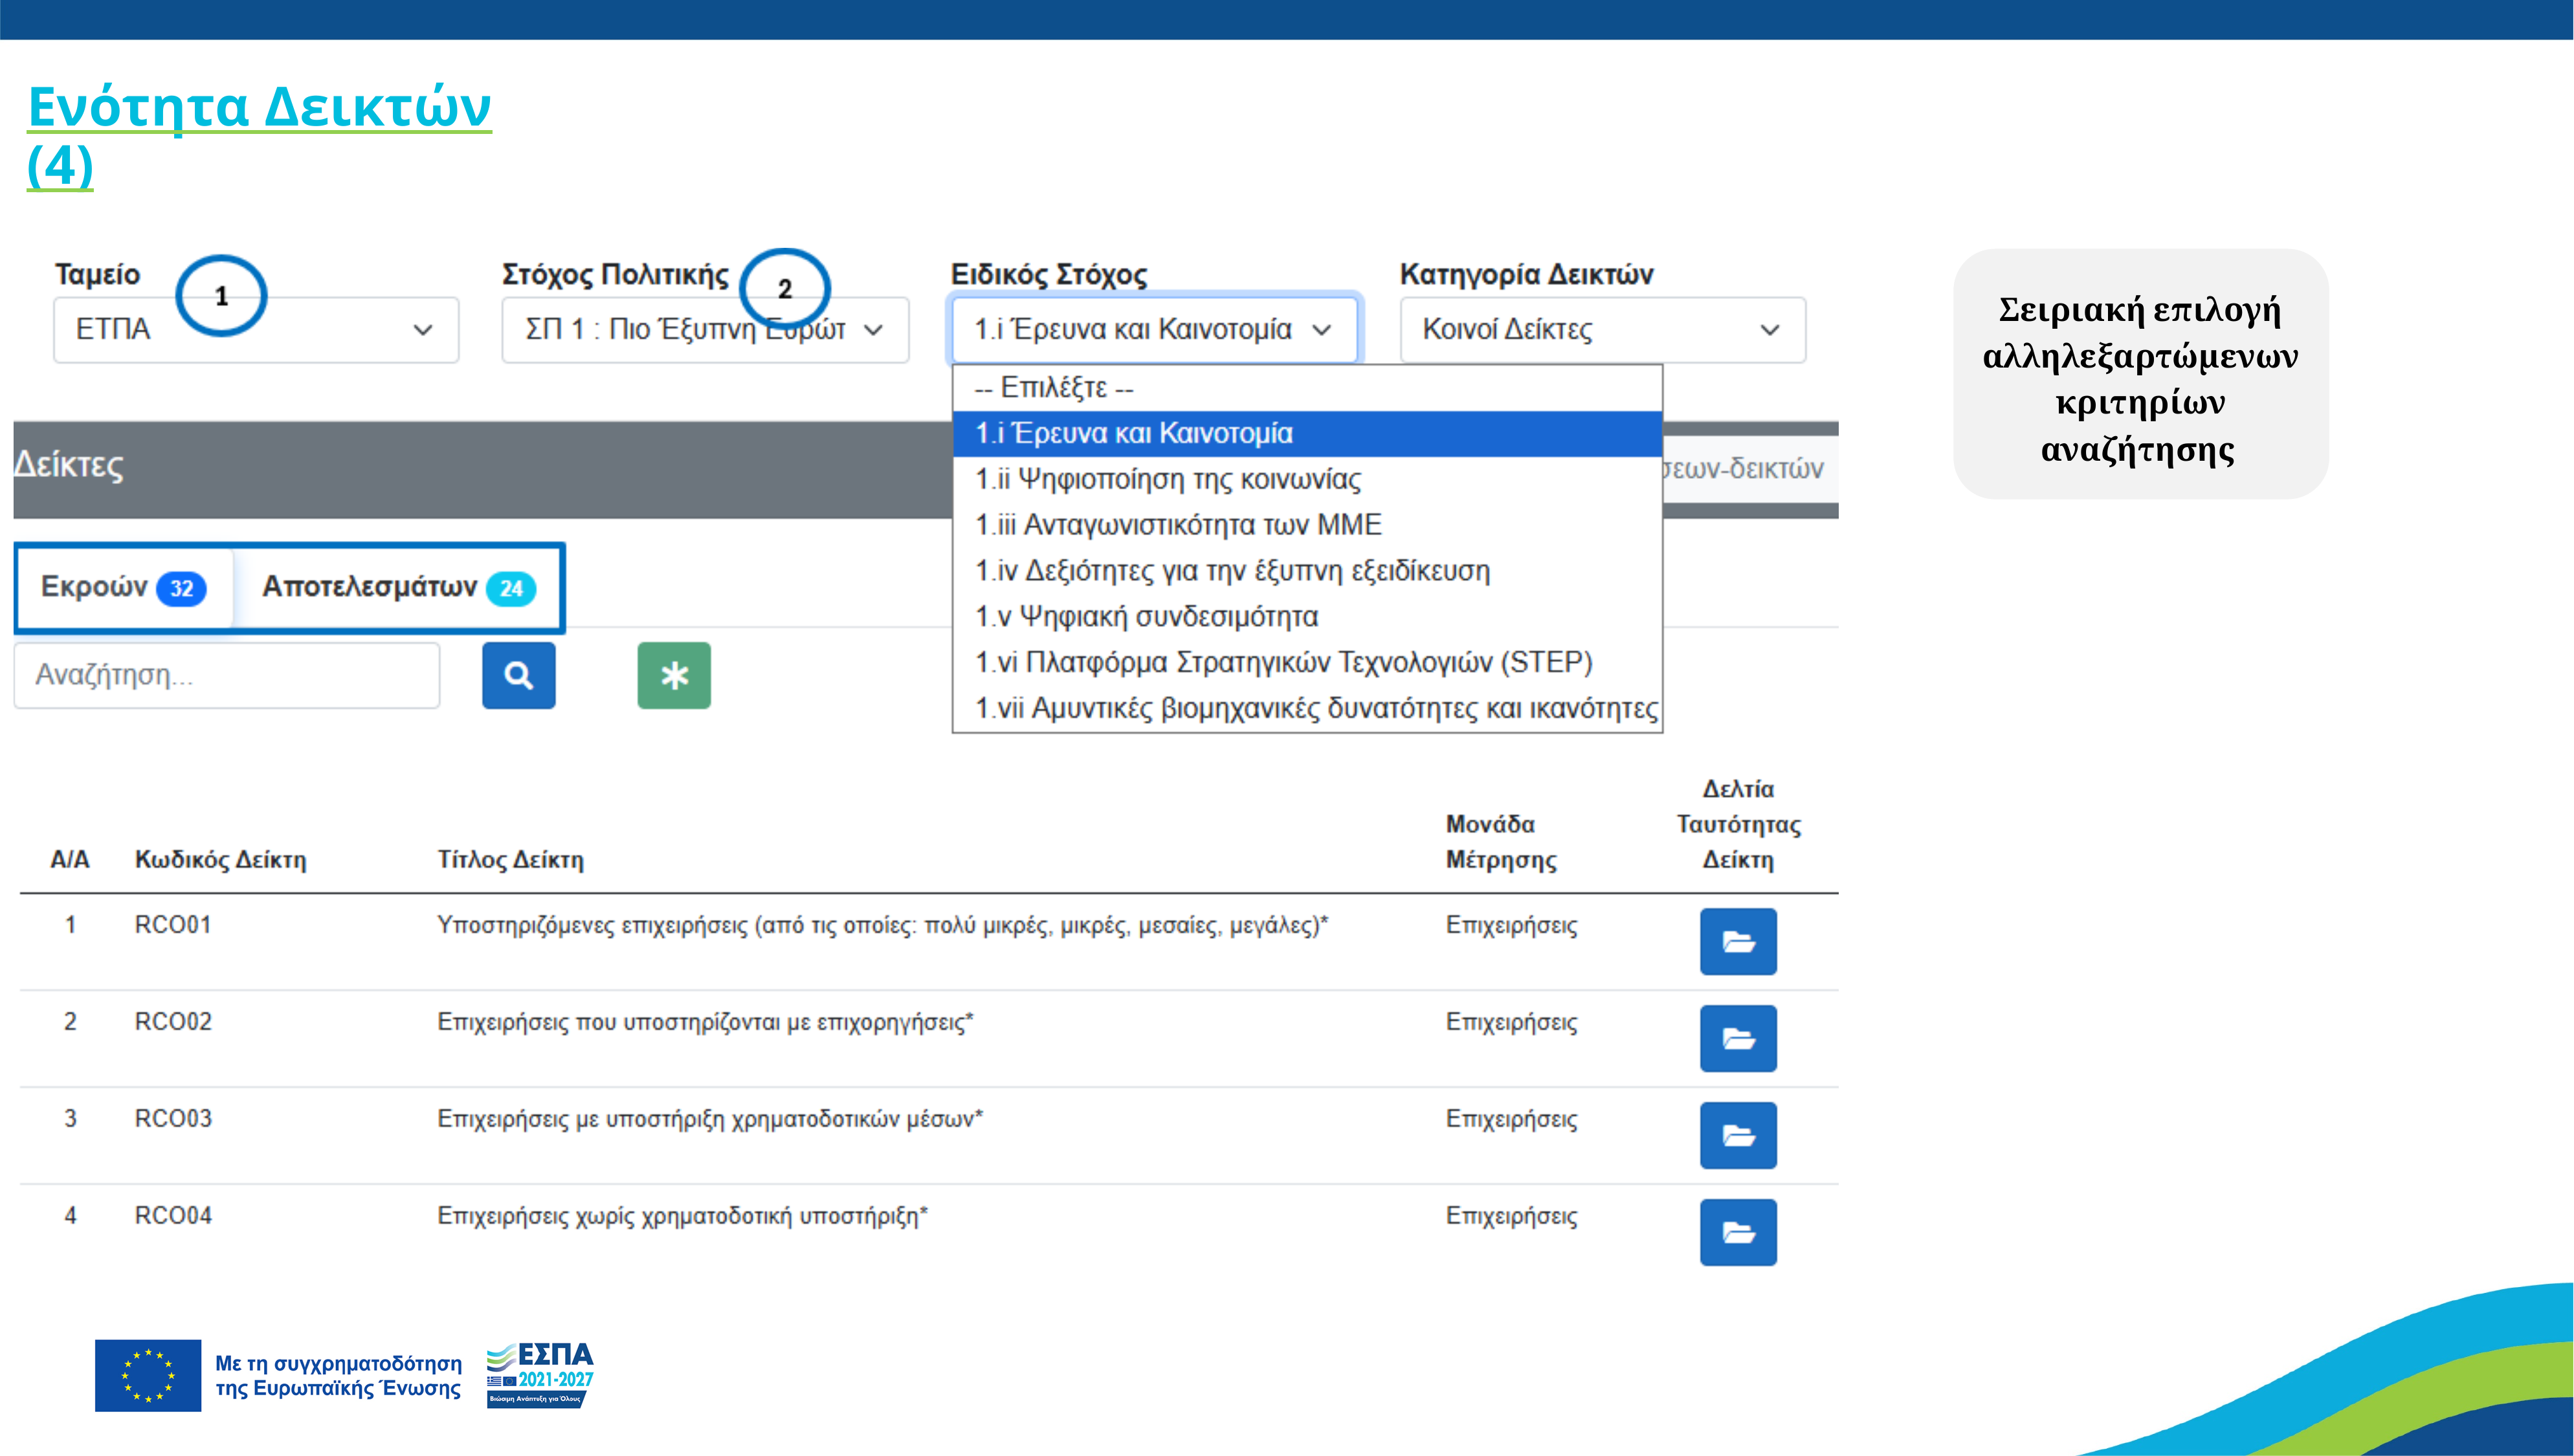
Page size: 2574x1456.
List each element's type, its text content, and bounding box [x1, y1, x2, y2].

text_box Σειριακή επιλογή αλληλεξαρτώμενων κριτηρίων αναζήτησης [1952, 247, 2331, 501]
picture [2087, 1341, 2573, 1456]
picture [0, 0, 2573, 1456]
title Ενότητα Δεικτών (4) [17, 70, 560, 205]
